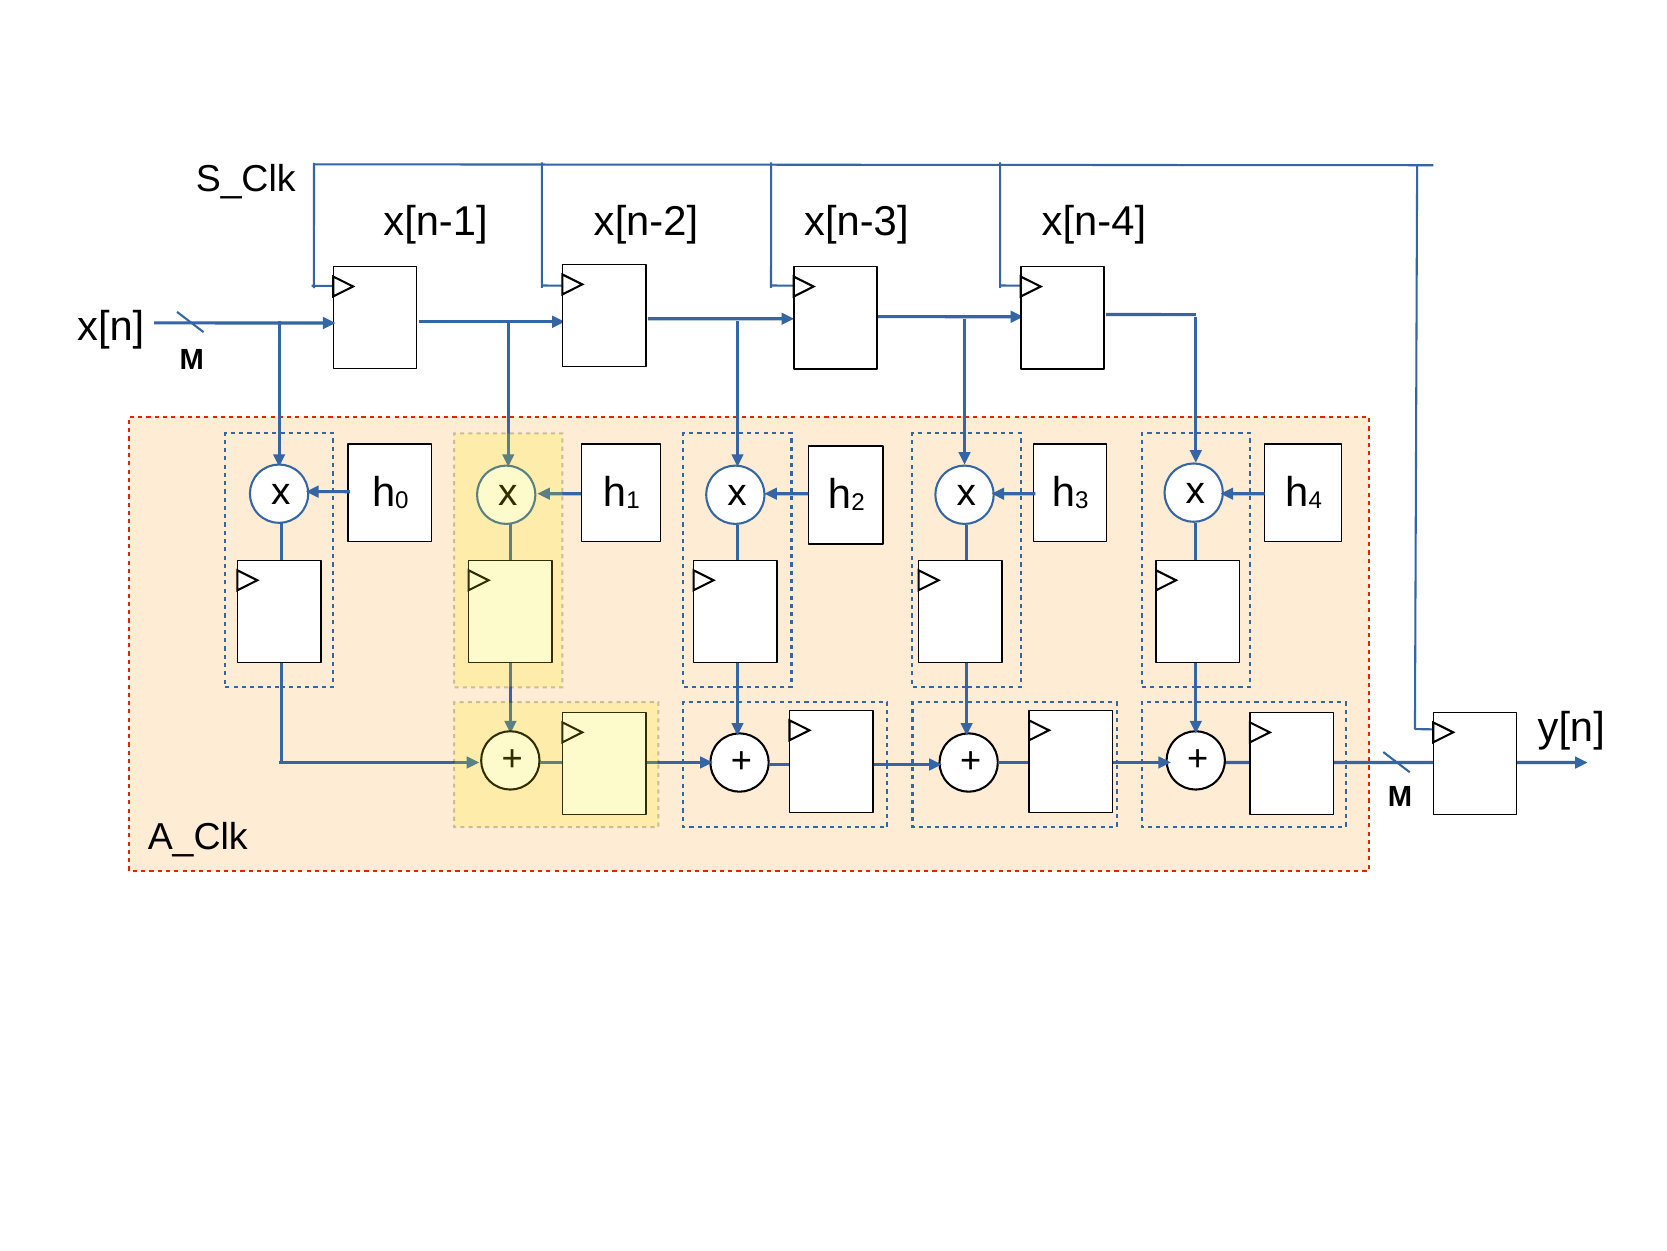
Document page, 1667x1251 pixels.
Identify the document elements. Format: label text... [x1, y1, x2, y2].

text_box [1028, 710, 1113, 813]
text_box [1141, 702, 1346, 828]
text_box [129, 416, 1369, 871]
text_box y[n] [1537, 699, 1630, 761]
text_box S_Clk [195, 154, 307, 232]
text_box [454, 702, 659, 828]
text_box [1155, 560, 1240, 663]
text_box x[n-2] [593, 193, 723, 255]
text_box [454, 433, 563, 688]
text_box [333, 266, 417, 369]
text_box [683, 433, 792, 688]
text_box [509, 315, 557, 328]
text_box [912, 433, 1021, 688]
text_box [1249, 712, 1334, 815]
text_box x[n-1] [383, 193, 513, 255]
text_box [347, 443, 432, 542]
text_box M [1350, 770, 1433, 819]
text_box [887, 310, 1015, 323]
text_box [237, 560, 322, 663]
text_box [1433, 712, 1517, 815]
text_box [224, 433, 334, 688]
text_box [793, 266, 878, 370]
text_box x[n] [77, 298, 169, 360]
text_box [1264, 443, 1342, 542]
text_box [1166, 730, 1226, 790]
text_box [1020, 266, 1105, 370]
text_box A_Clk [147, 812, 259, 865]
text_box [655, 312, 788, 325]
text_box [693, 560, 778, 663]
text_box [580, 443, 661, 542]
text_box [939, 733, 999, 792]
text_box [683, 702, 888, 828]
text_box x[n-3] [804, 193, 934, 255]
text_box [918, 560, 1003, 663]
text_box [710, 733, 769, 792]
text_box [789, 710, 874, 813]
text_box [808, 445, 884, 544]
text_box [1525, 761, 1588, 769]
text_box [1141, 433, 1250, 688]
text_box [1033, 443, 1107, 542]
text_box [480, 730, 540, 790]
text_box M [141, 334, 242, 382]
text_box [280, 316, 328, 330]
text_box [562, 264, 647, 367]
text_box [468, 560, 553, 663]
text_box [562, 712, 647, 815]
text_box x[n-4] [1041, 193, 1171, 255]
text_box [912, 702, 1117, 828]
